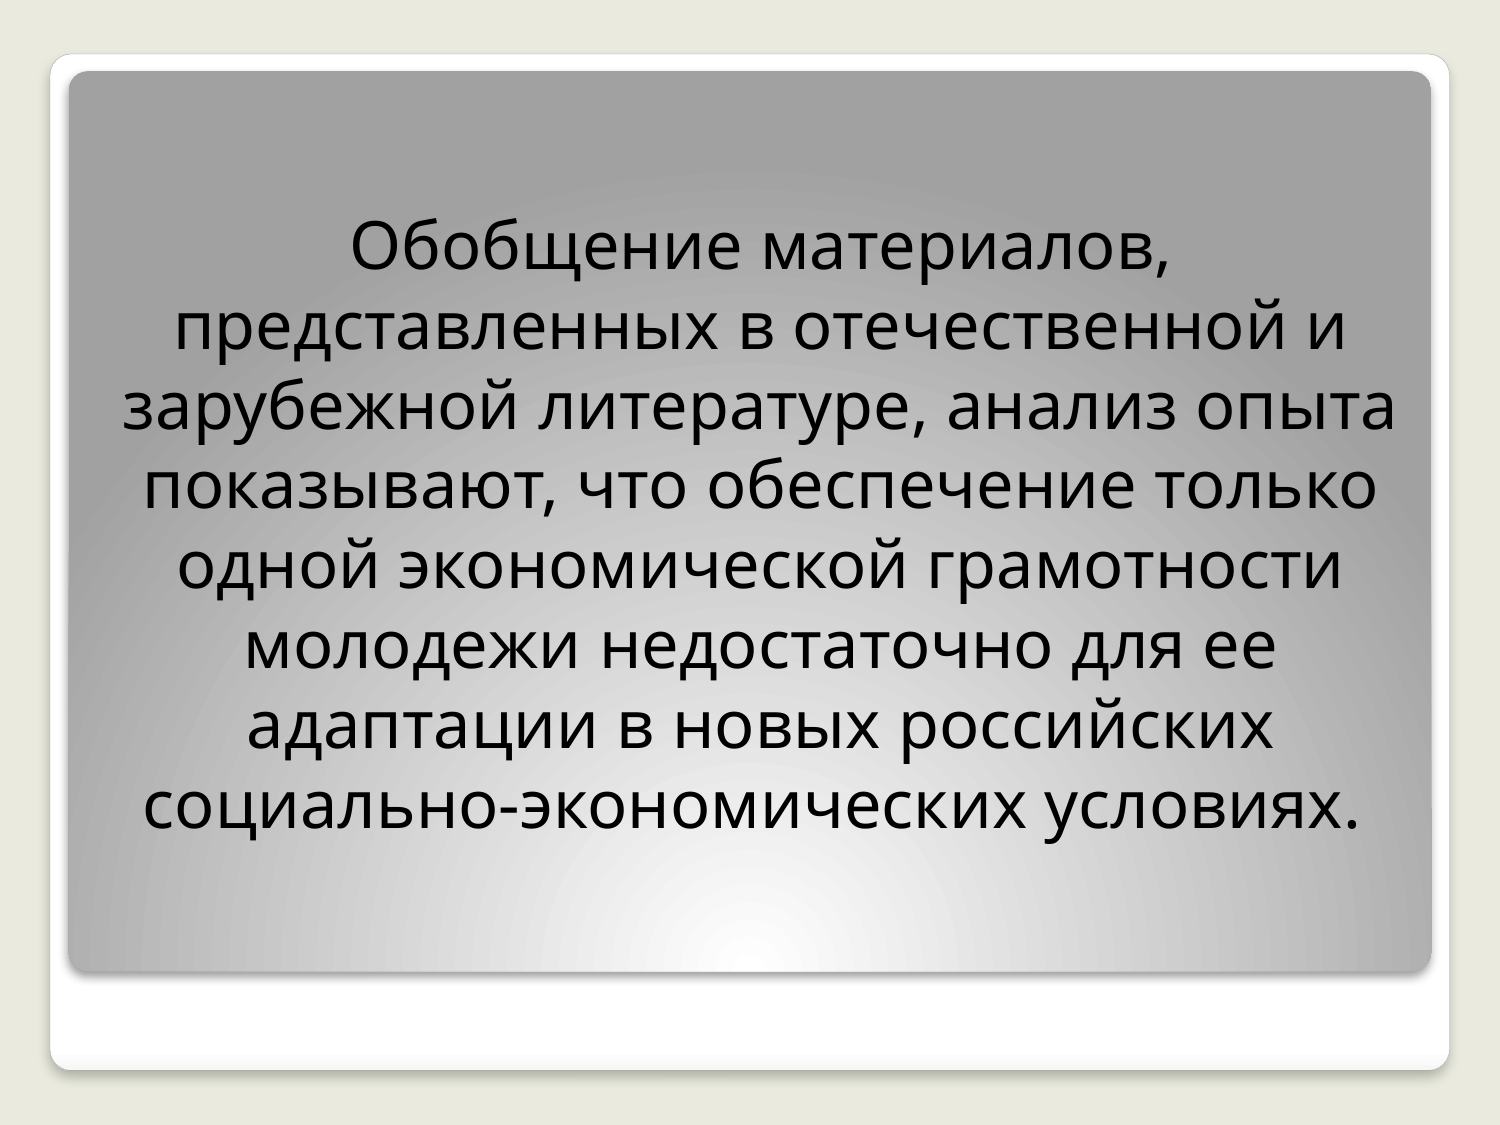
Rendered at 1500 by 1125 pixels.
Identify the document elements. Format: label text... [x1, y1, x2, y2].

list Обобщение материалов, представленных в отечественной и зарубежной литературе, анализ опыта показывают, что обеспечение только одной экономической грамотности молодежи недостаточно для ее адаптации в новых российских социально-экономических условиях. [82, 187, 1425, 891]
